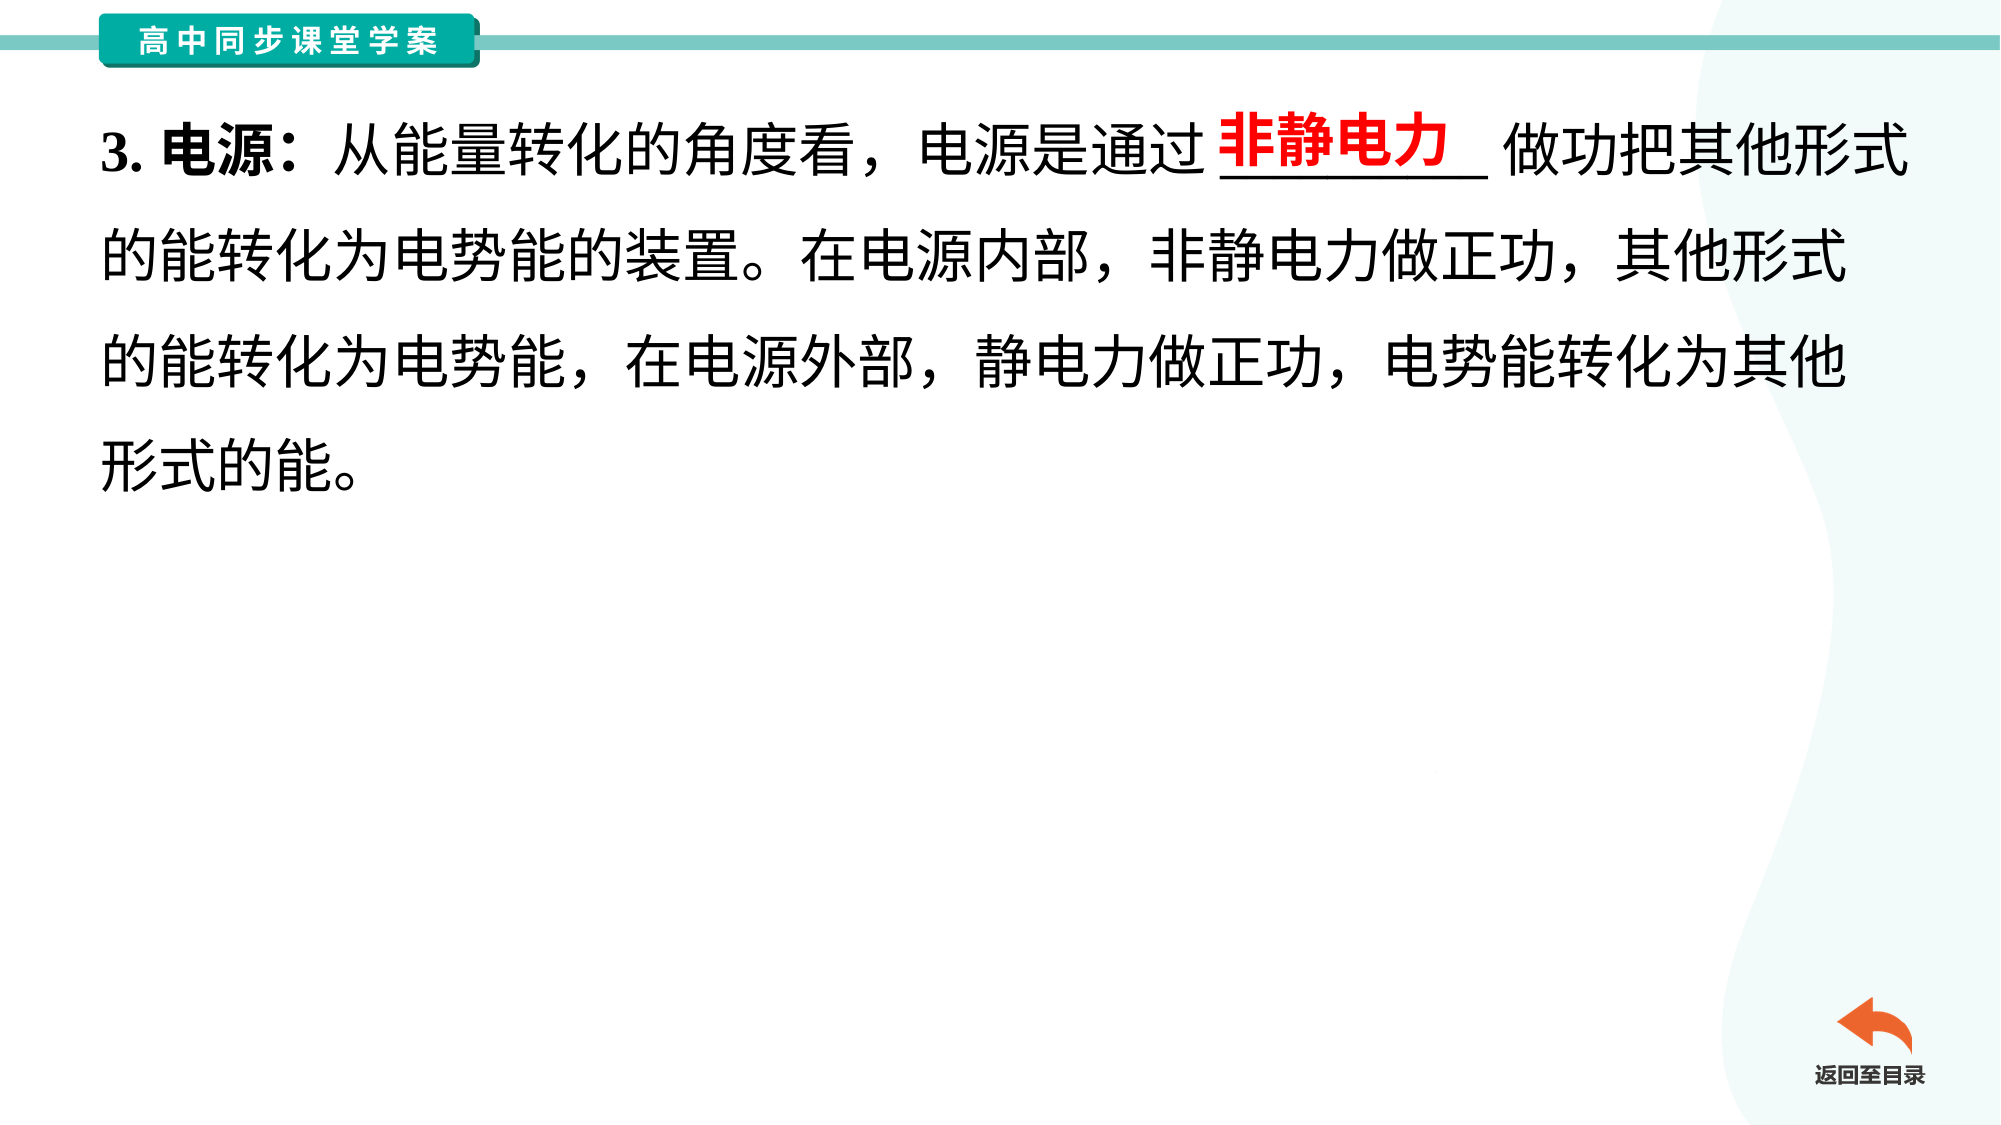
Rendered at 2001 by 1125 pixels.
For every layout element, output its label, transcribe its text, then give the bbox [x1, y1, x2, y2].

text_box 非静电力 [1195, 71, 1473, 163]
picture [0, 0, 2000, 1125]
text_box 3.电源：从能量转化的角度看，电源是通过__________做功把其他形式 的能转化为电势能的装置。在电源内部，非静电力做正功，其他形式 的能转化为电势能，在电源外部，静电力做正功，电势能转化为其他 形式的能。 [100, 76, 1899, 489]
